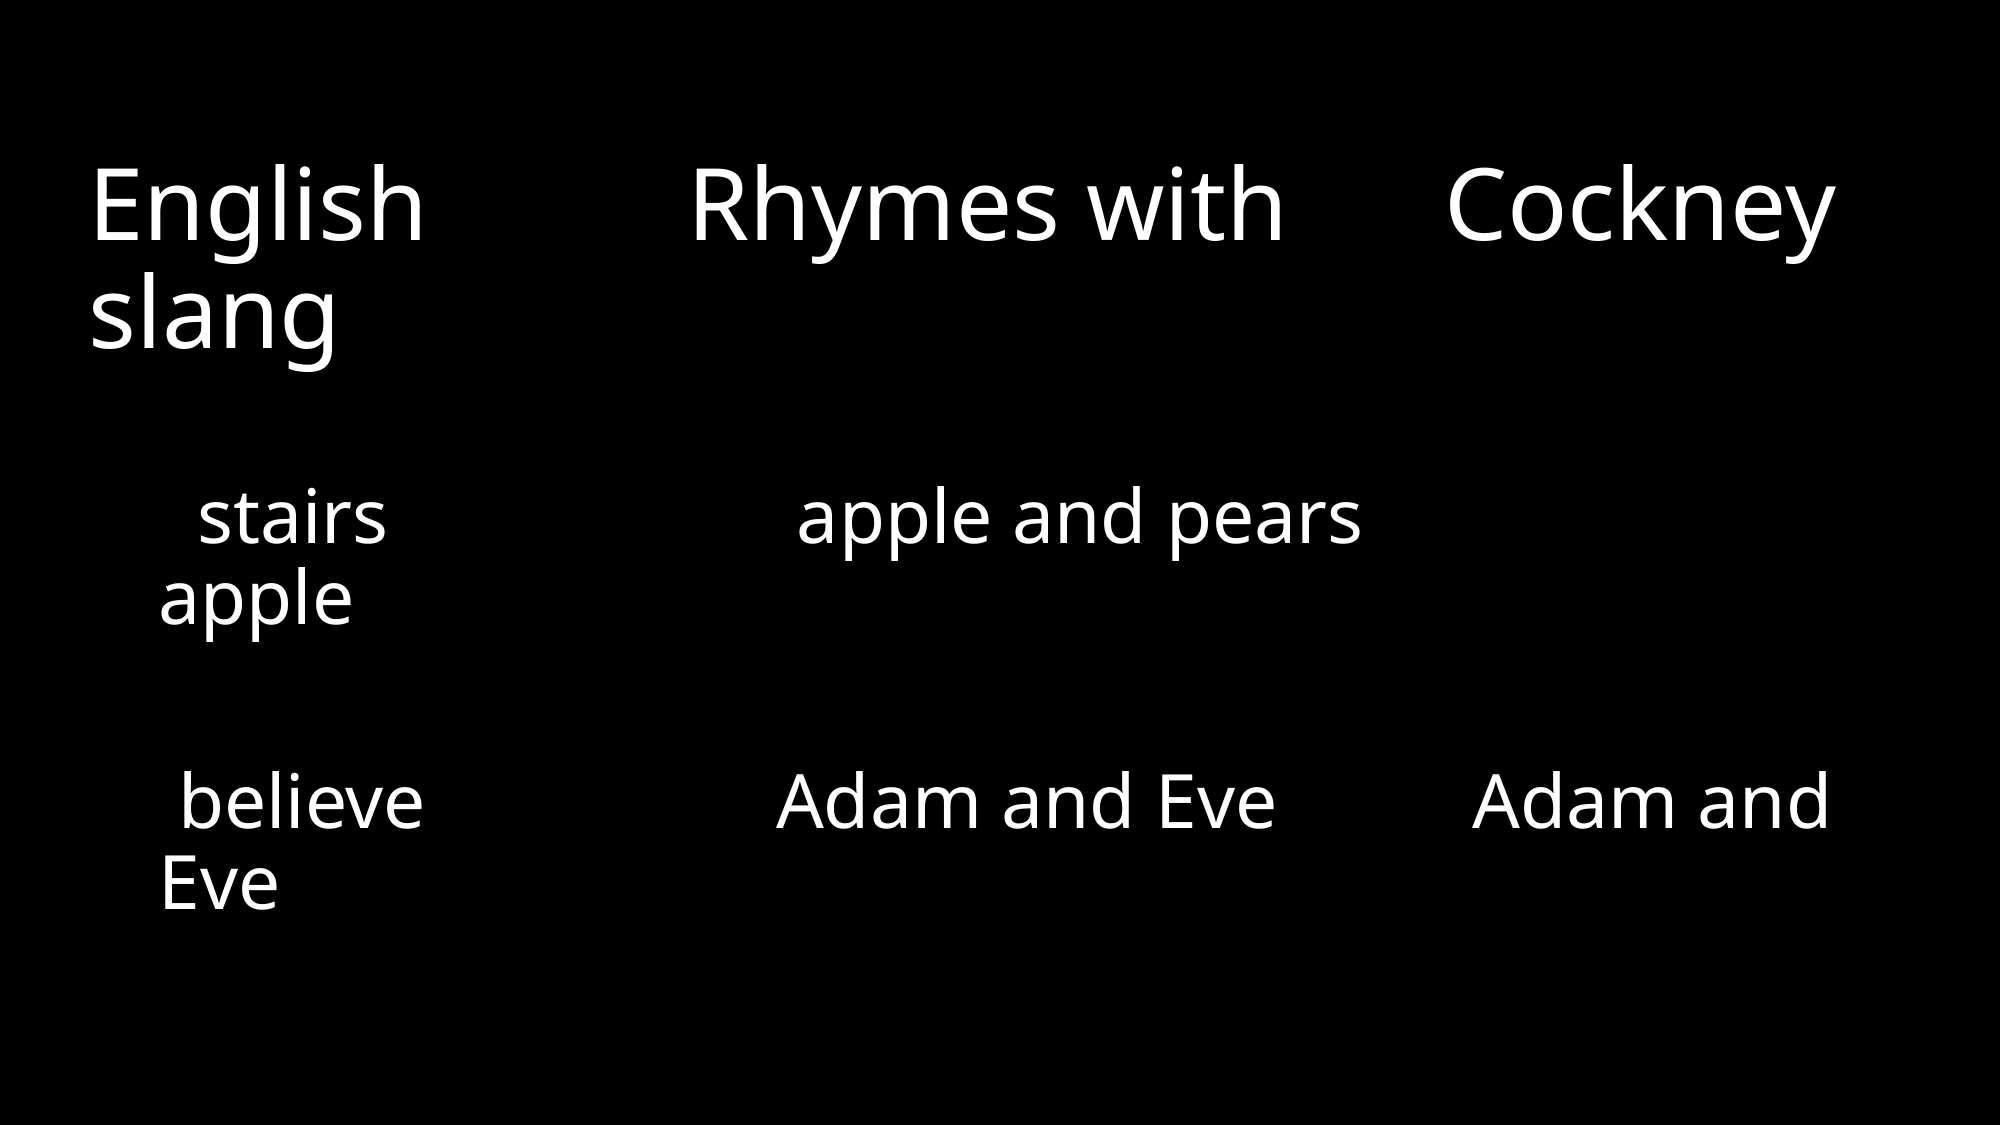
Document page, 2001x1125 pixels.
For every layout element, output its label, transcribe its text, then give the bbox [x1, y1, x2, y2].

list stairs apple and pears apple believe Adam and Eve Adam and Eve [143, 471, 1869, 1125]
title English Rhymes with Cockney slang [73, 125, 2000, 400]
